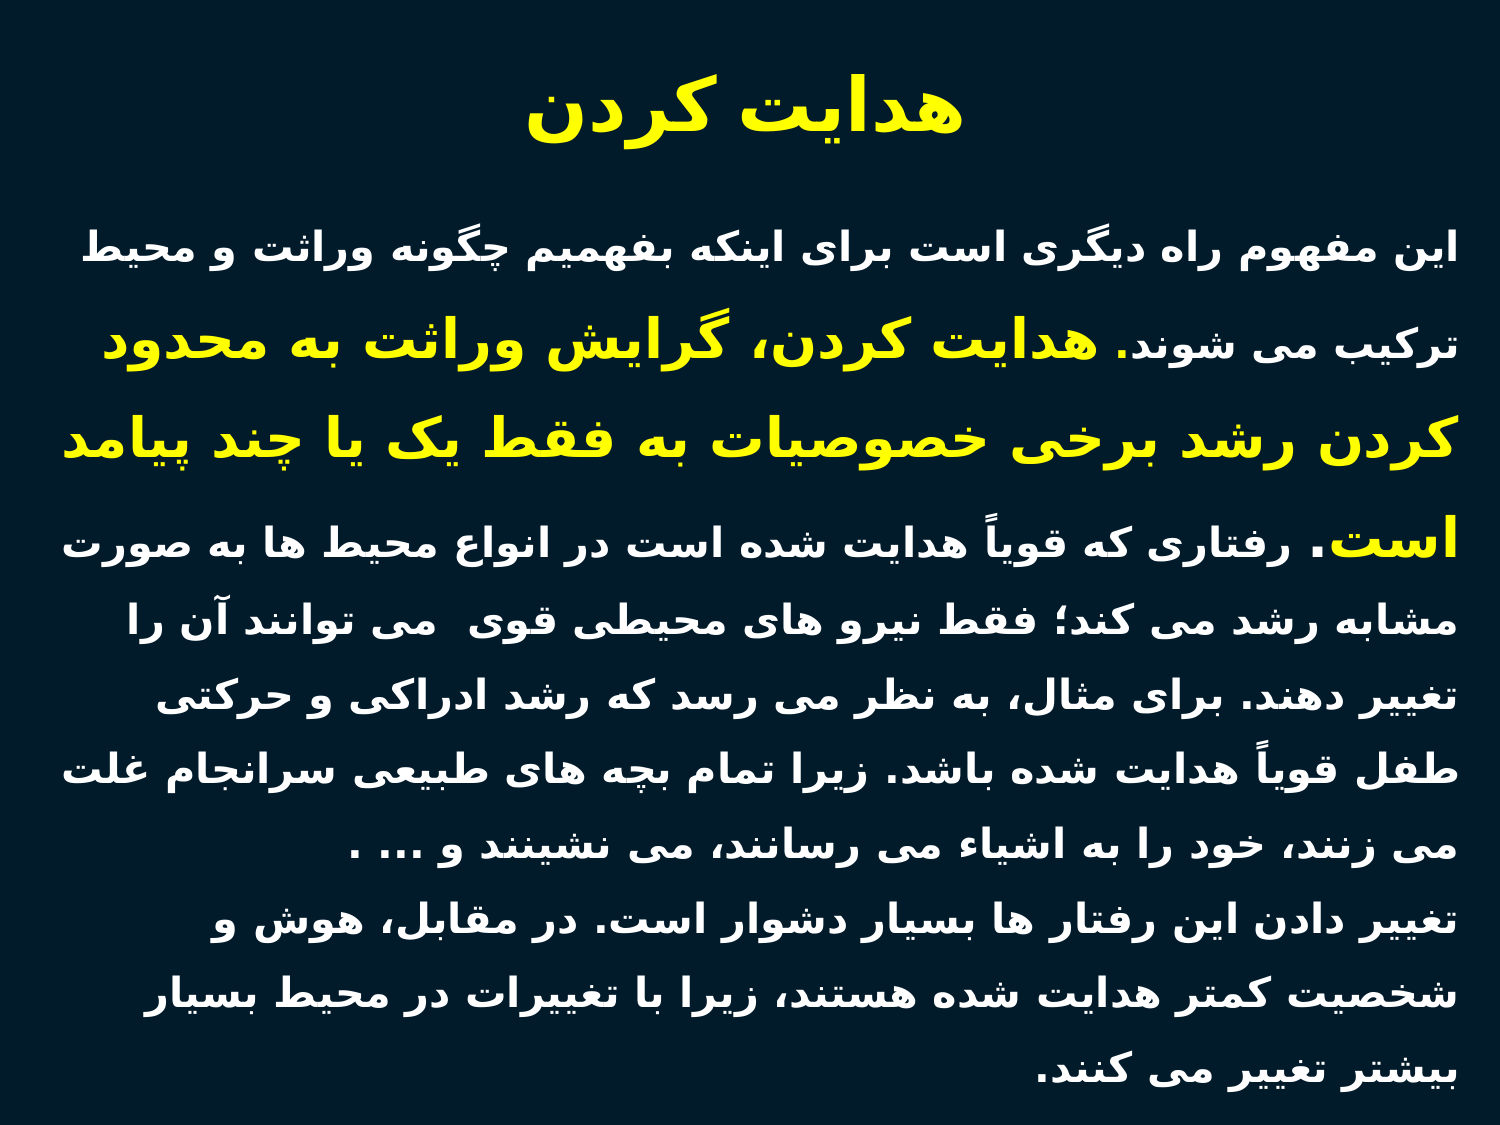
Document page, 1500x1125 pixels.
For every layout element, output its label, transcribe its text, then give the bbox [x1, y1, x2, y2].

list این مفهوم راه دیگری است برای اینکه بفهمیم چگونه وراثت و محیط ترکیب می شوند. هدایت کردن، گرایش وراثت به محدود کردن رشد برخی خصوصیات به فقط یک یا چند پیامد است. رفتاری که قویاً هدایت شده است در انواع محیط ها به صورت مشابه رشد می کند؛ فقط نیرو های محیطی قوی می توانند آن را تغییر دهند. برای مثال، به نظر می رسد که رشد ادراکی و حرکتی طفل قویاً هدایت شده باشد. زیرا تمام بچه های طبیعی سرانجام غلت می زنند، خود را به اشیاء می رسانند، می نشینند و ... . تغییر دادن این رفتار ها بسیار دشوار است. در مقابل، هوش و شخصیت کمتر هدایت شده هستند، زیرا با تغییرات در محیط بسیار بیشتر تغییر می کنند. [24, 187, 1475, 1100]
slide_number 53 [1417, 1068, 1494, 1114]
title هدایت کردن [75, 37, 1425, 155]
